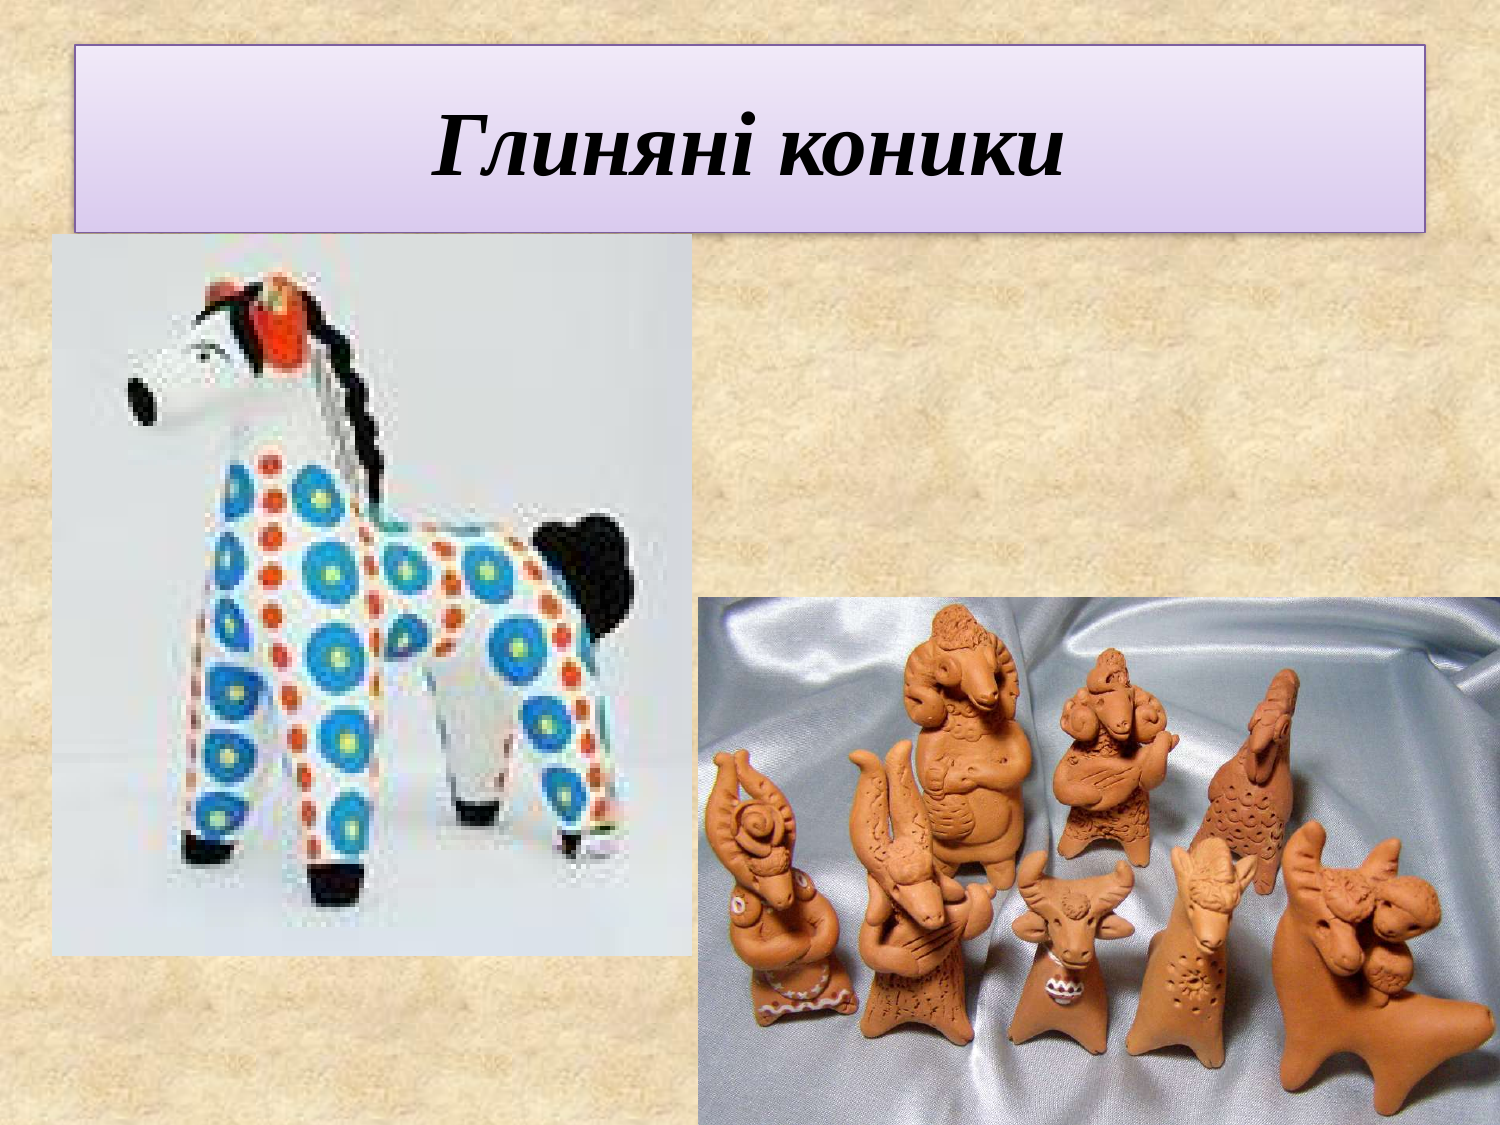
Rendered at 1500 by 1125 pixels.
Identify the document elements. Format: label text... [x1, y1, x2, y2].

picture [0, 0, 1500, 1125]
title Глиняні коники [74, 44, 1426, 233]
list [51, 234, 692, 956]
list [698, 597, 1500, 1125]
